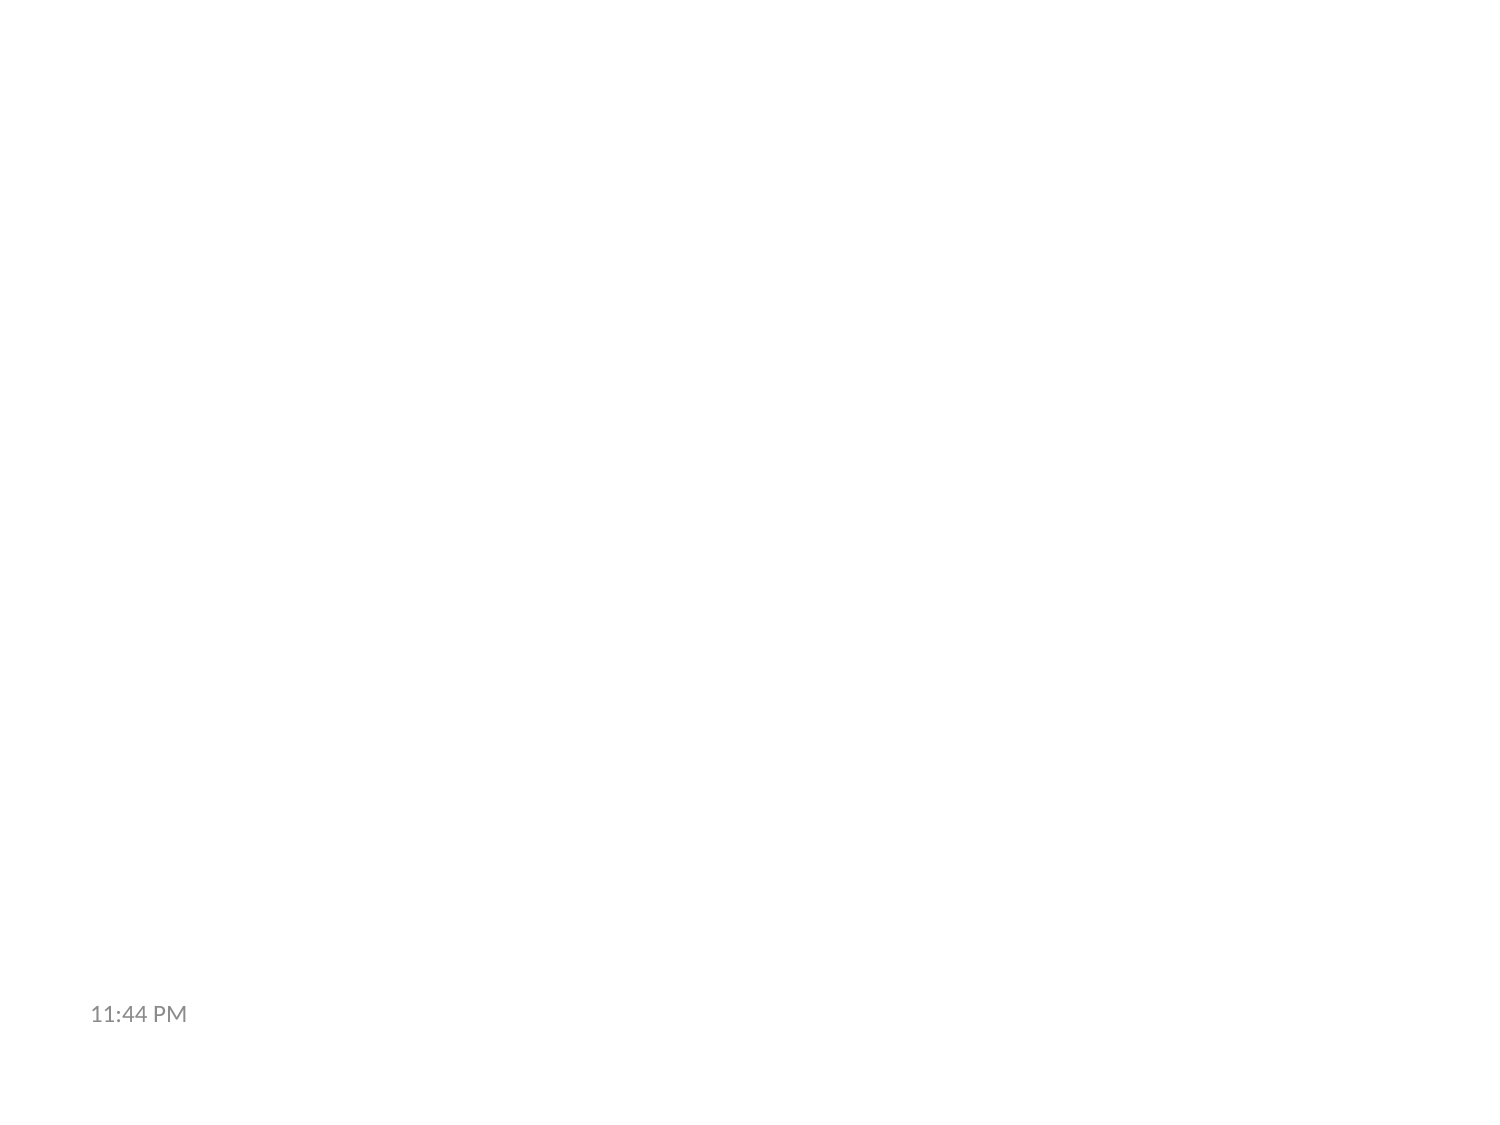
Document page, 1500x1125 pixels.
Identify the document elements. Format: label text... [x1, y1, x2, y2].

text_box 3:35 PM [75, 982, 425, 1043]
